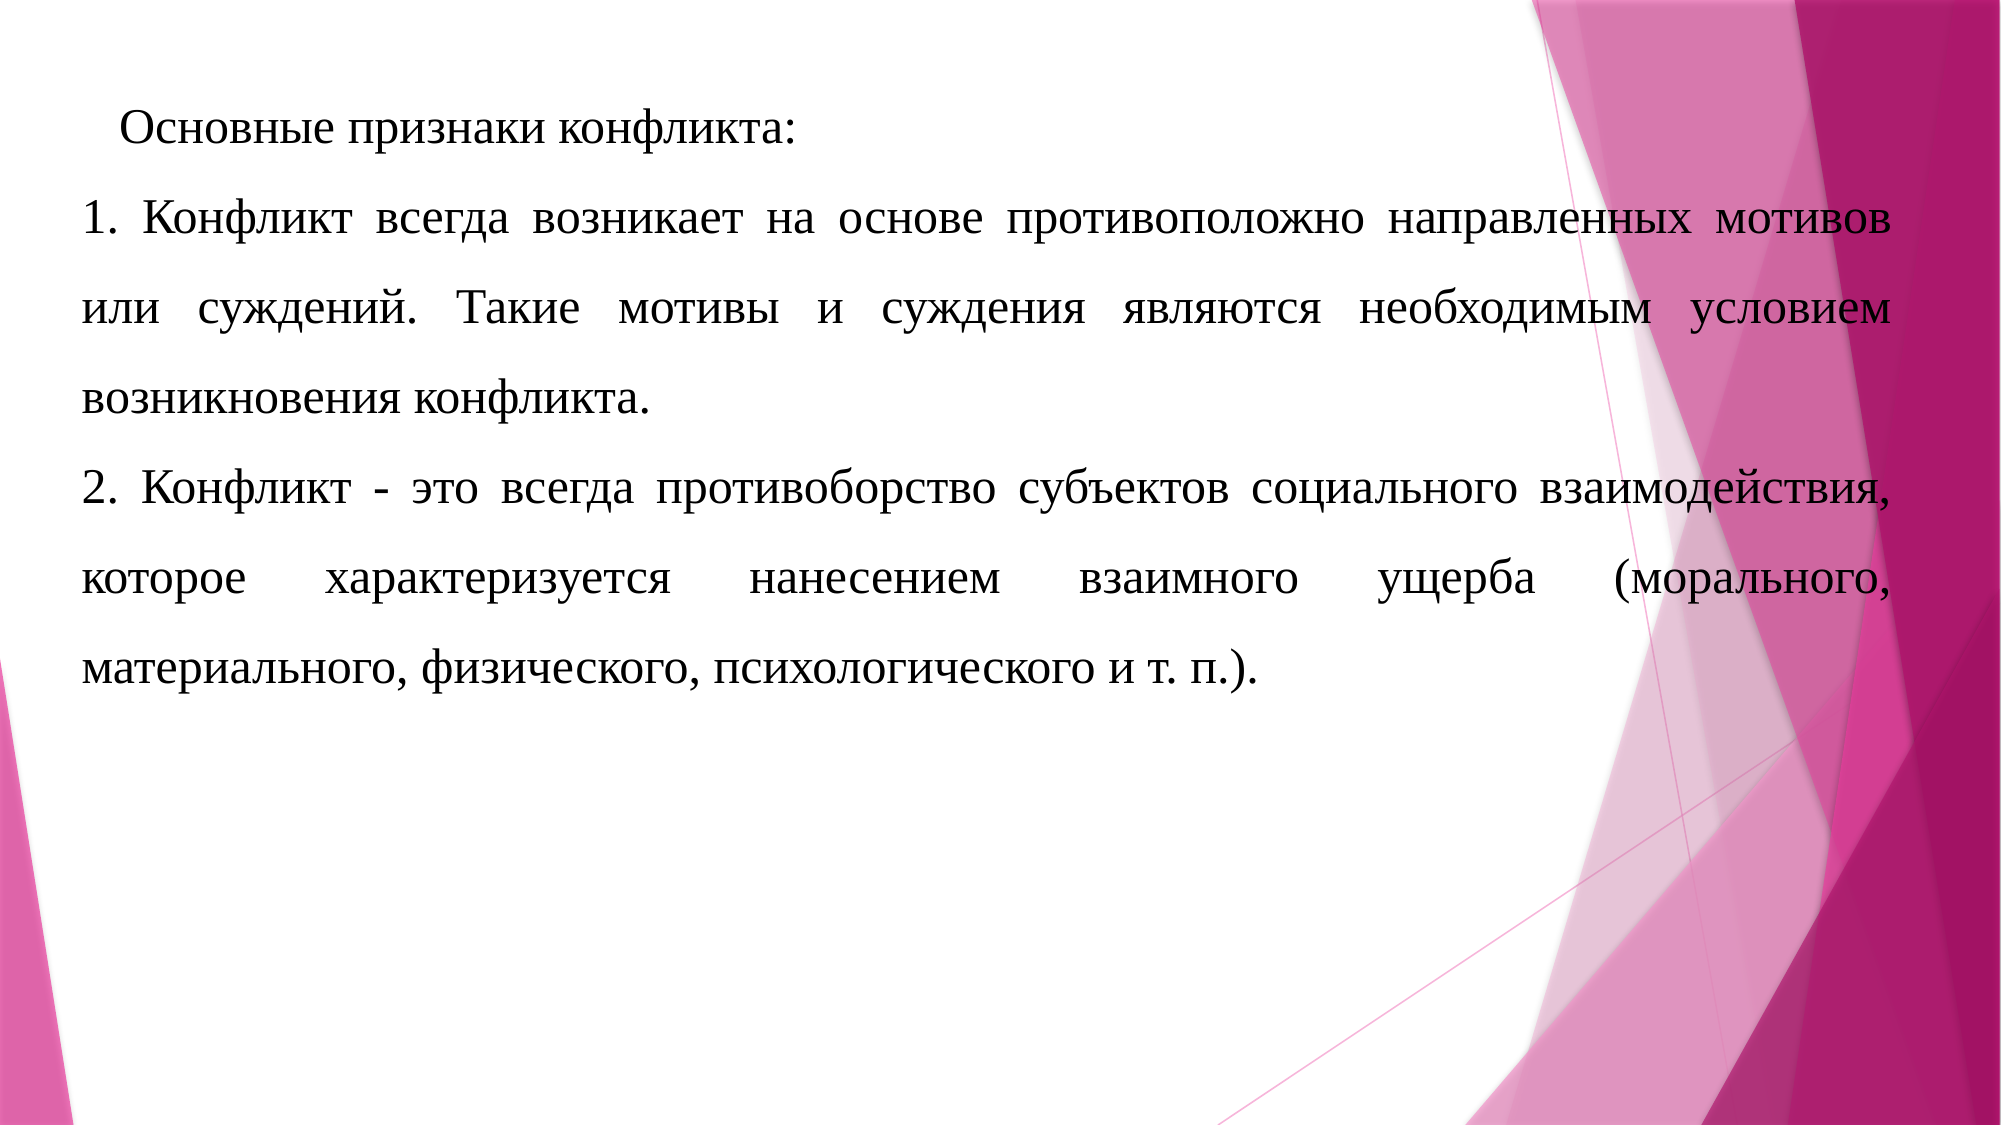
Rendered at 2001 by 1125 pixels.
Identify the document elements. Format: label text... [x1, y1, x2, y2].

text_box Основные признаки конфликта: 1. Конфликт всегда возникает на основе противоположно направленных мотивов или суждений. Такие мотивы и суждения являются необходимым условием возникновения конфликта. 2. Конфликт - это всегда противоборство субъектов социального взаимодействия, которое характеризуется нанесением взаимного ущерба (морального, материального, физического, психологического и т. п.). [66, 56, 1907, 746]
